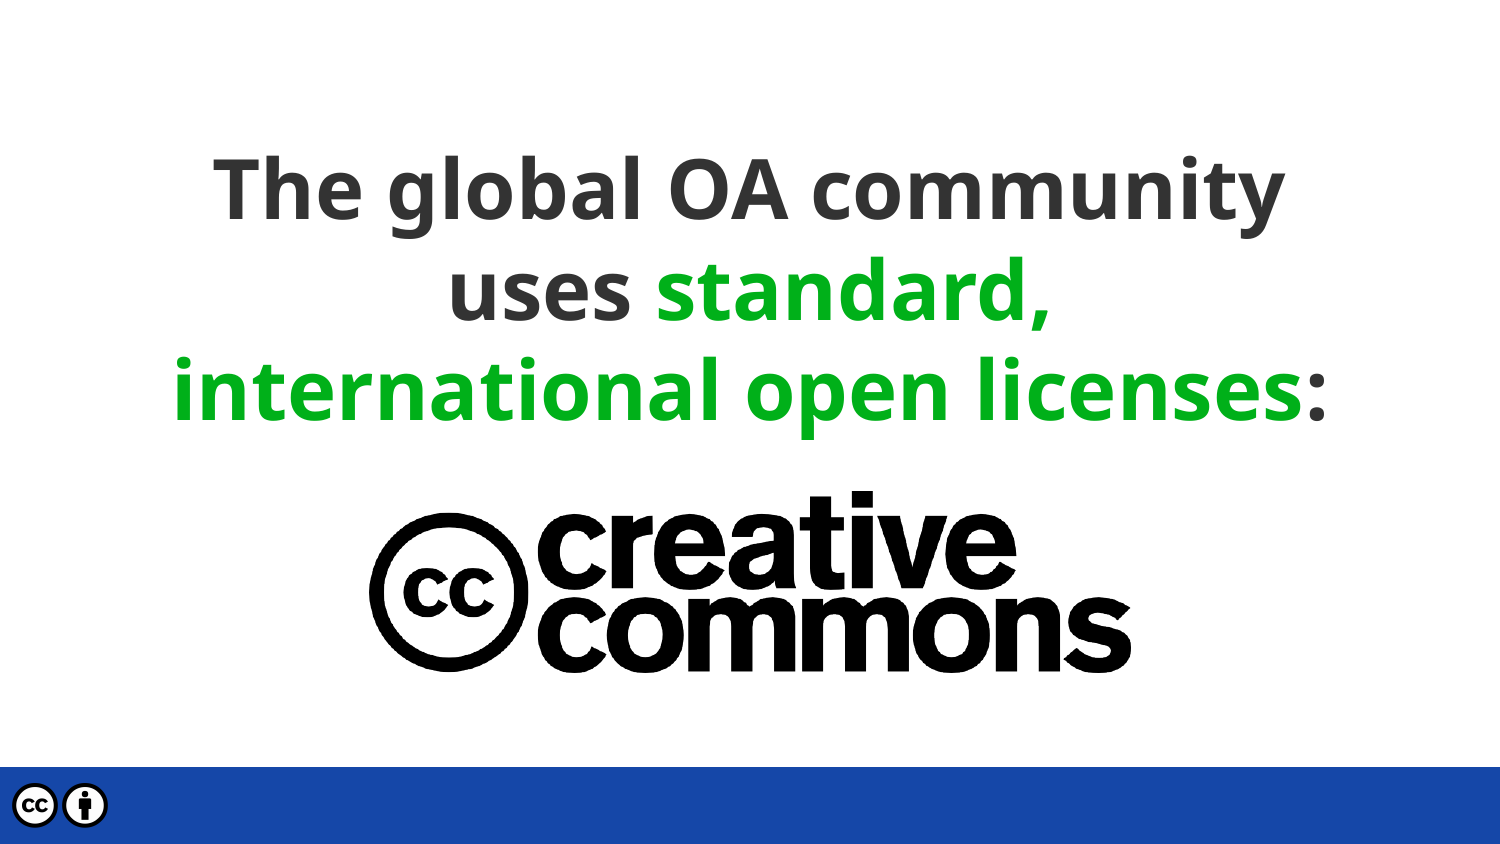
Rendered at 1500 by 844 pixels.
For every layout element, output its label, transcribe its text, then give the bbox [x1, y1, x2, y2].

title The global OA community uses standard, international open licenses: [148, 246, 1352, 428]
picture [369, 491, 1131, 673]
picture [12, 783, 58, 828]
picture [62, 783, 108, 828]
